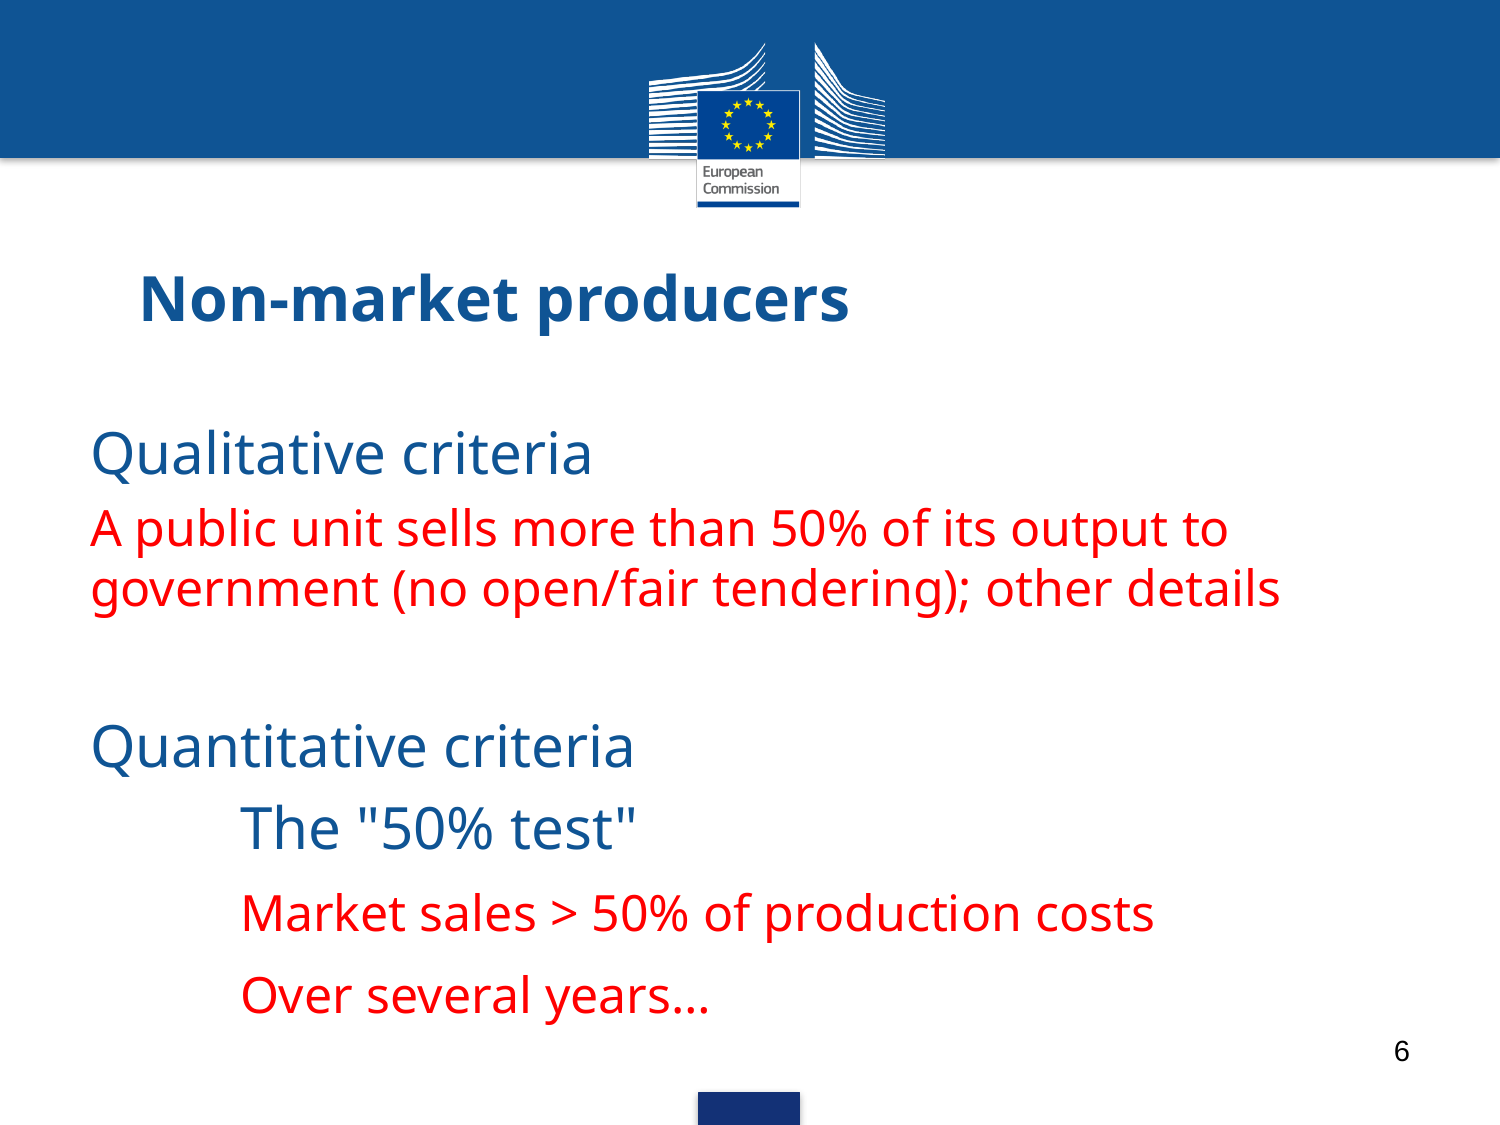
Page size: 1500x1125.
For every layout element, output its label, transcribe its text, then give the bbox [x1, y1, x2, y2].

slide_number 6 [1074, 1024, 1425, 1103]
list Qualitative criteria A public unit sells more than 50% of its output to government (no open/fair tendering); other details Quantitative criteria The "50% test" Market sales > 50% of production costs Over several years… [75, 408, 1425, 988]
title Non-market producers [64, 219, 1415, 374]
picture [649, 42, 885, 208]
